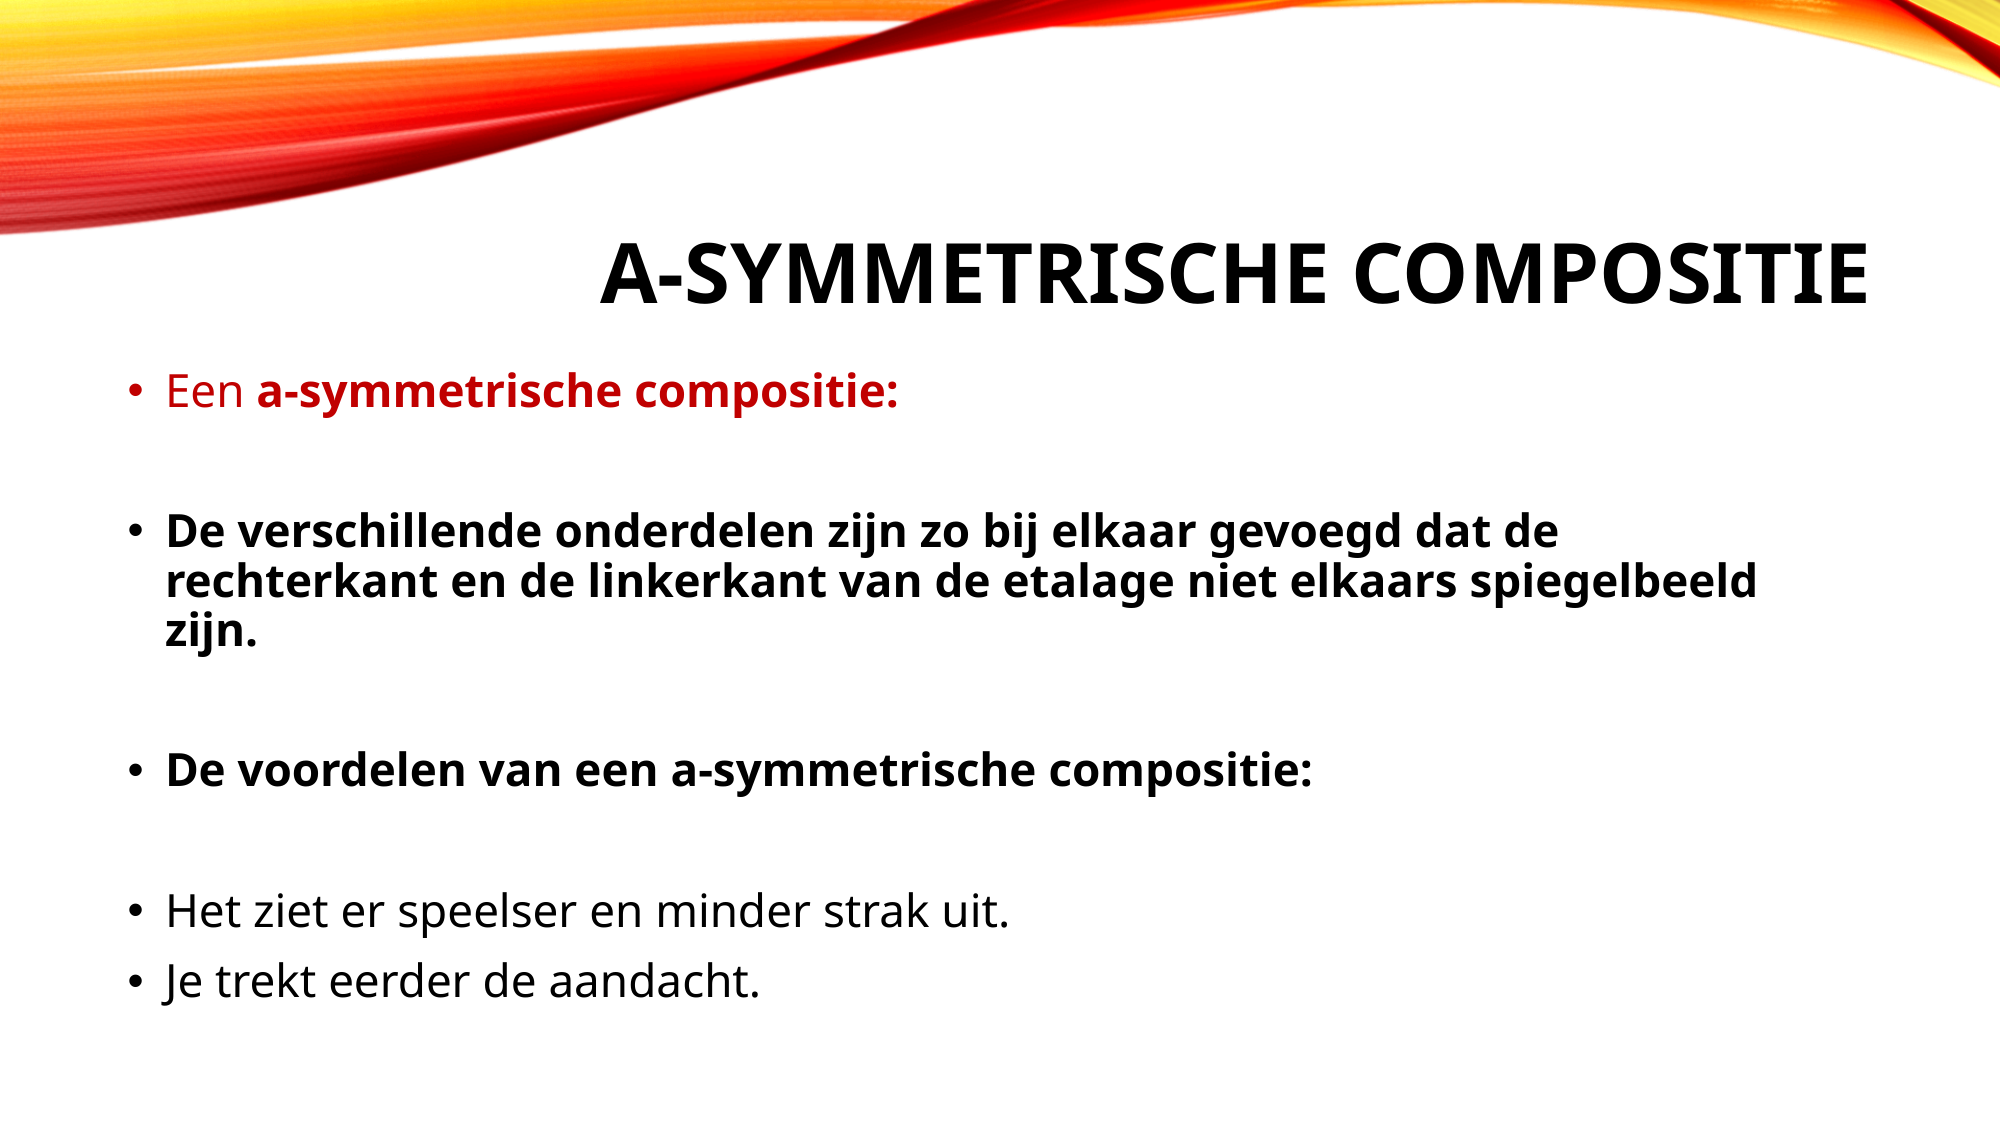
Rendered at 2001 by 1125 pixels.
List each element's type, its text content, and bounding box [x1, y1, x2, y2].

picture [0, 0, 2000, 237]
title a-symmetrische compositie [474, 125, 1888, 338]
list Een a-symmetrische compositie: De verschillende onderdelen zijn zo bij elkaar gevoegd dat de rechterkant en de linkerkant van de etalage niet elkaars spiegelbeeld zijn. De voordelen van een a-symmetrische compositie: Het ziet er speelser en minder strak uit. Je trekt eerder de aandacht. [112, 360, 1888, 1021]
